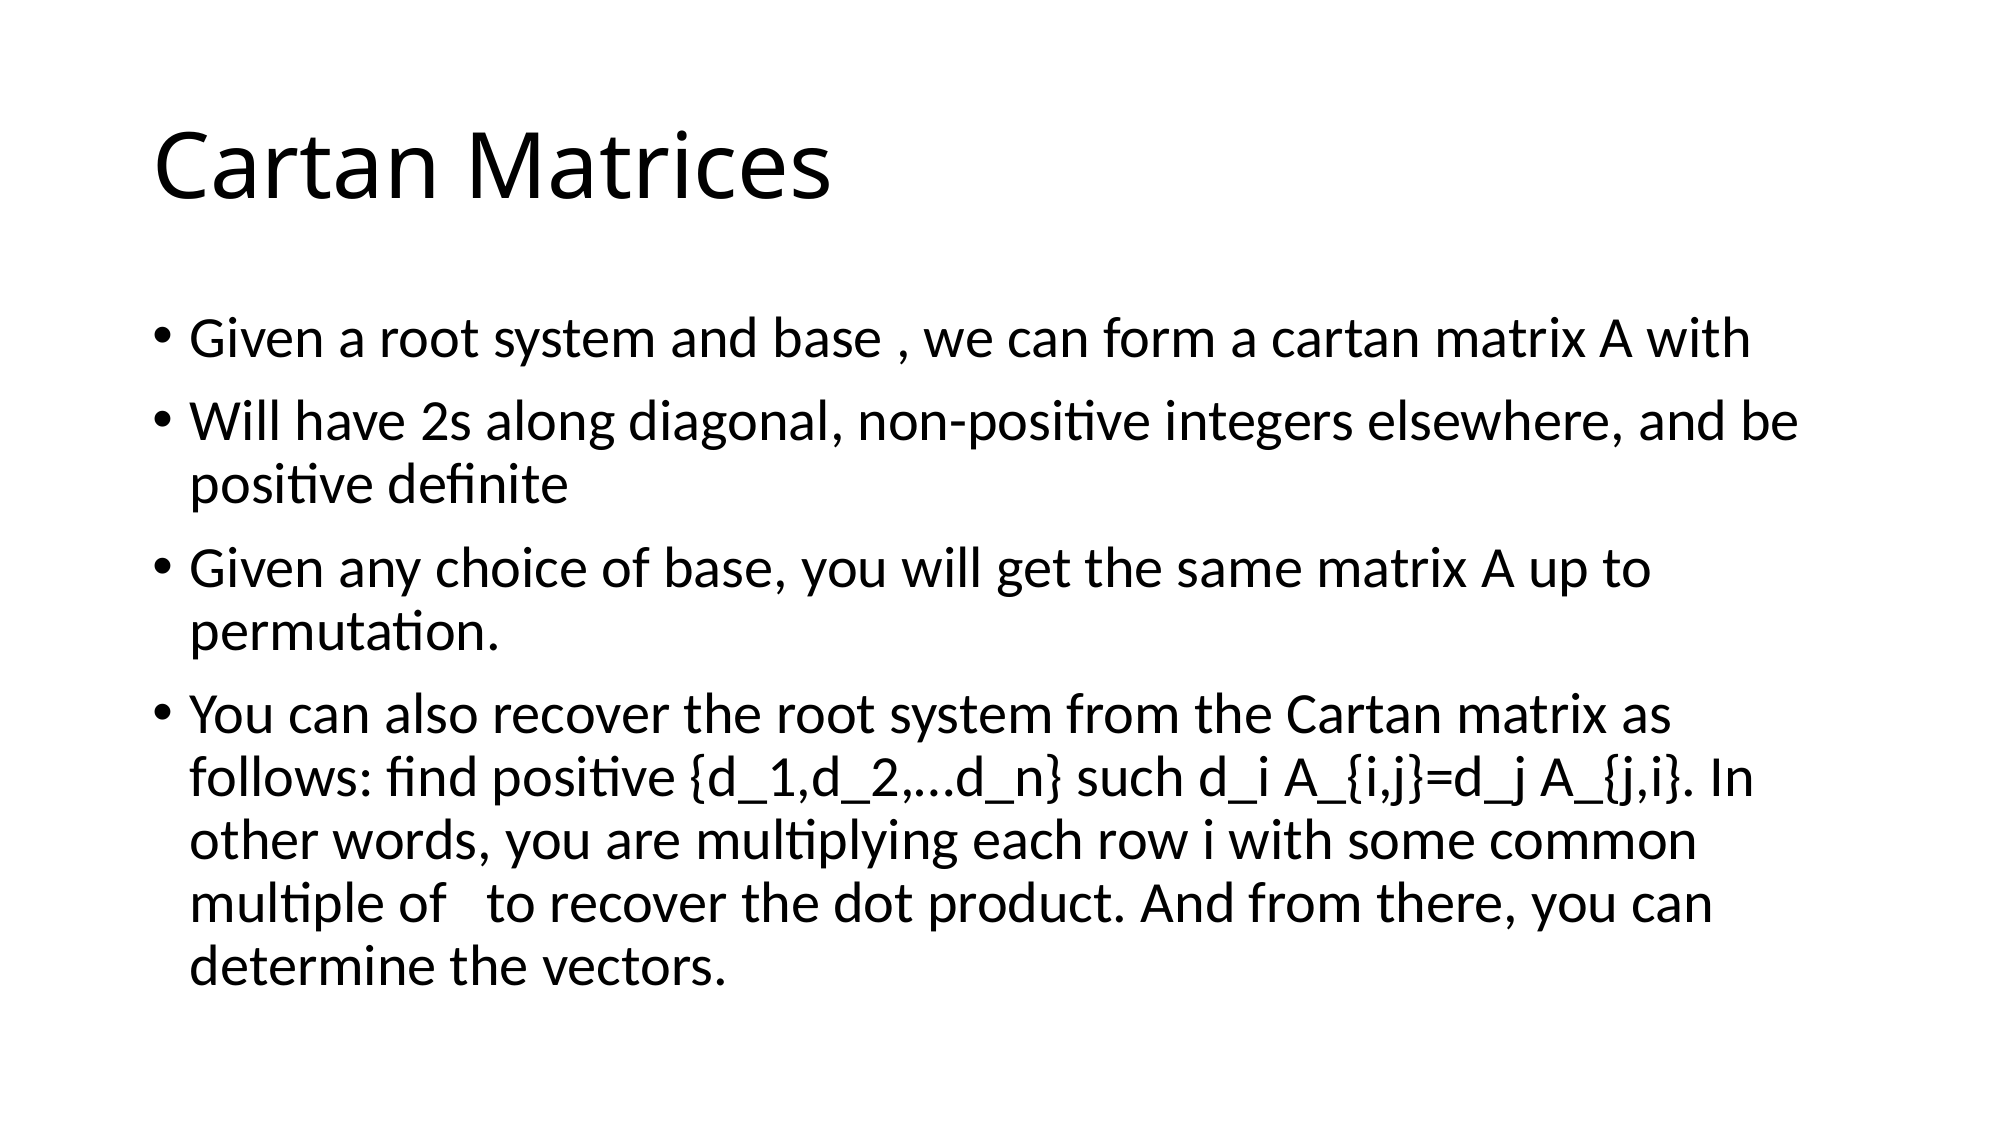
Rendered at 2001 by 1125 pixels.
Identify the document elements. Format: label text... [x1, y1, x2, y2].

title Cartan Matrices [137, 59, 1863, 278]
